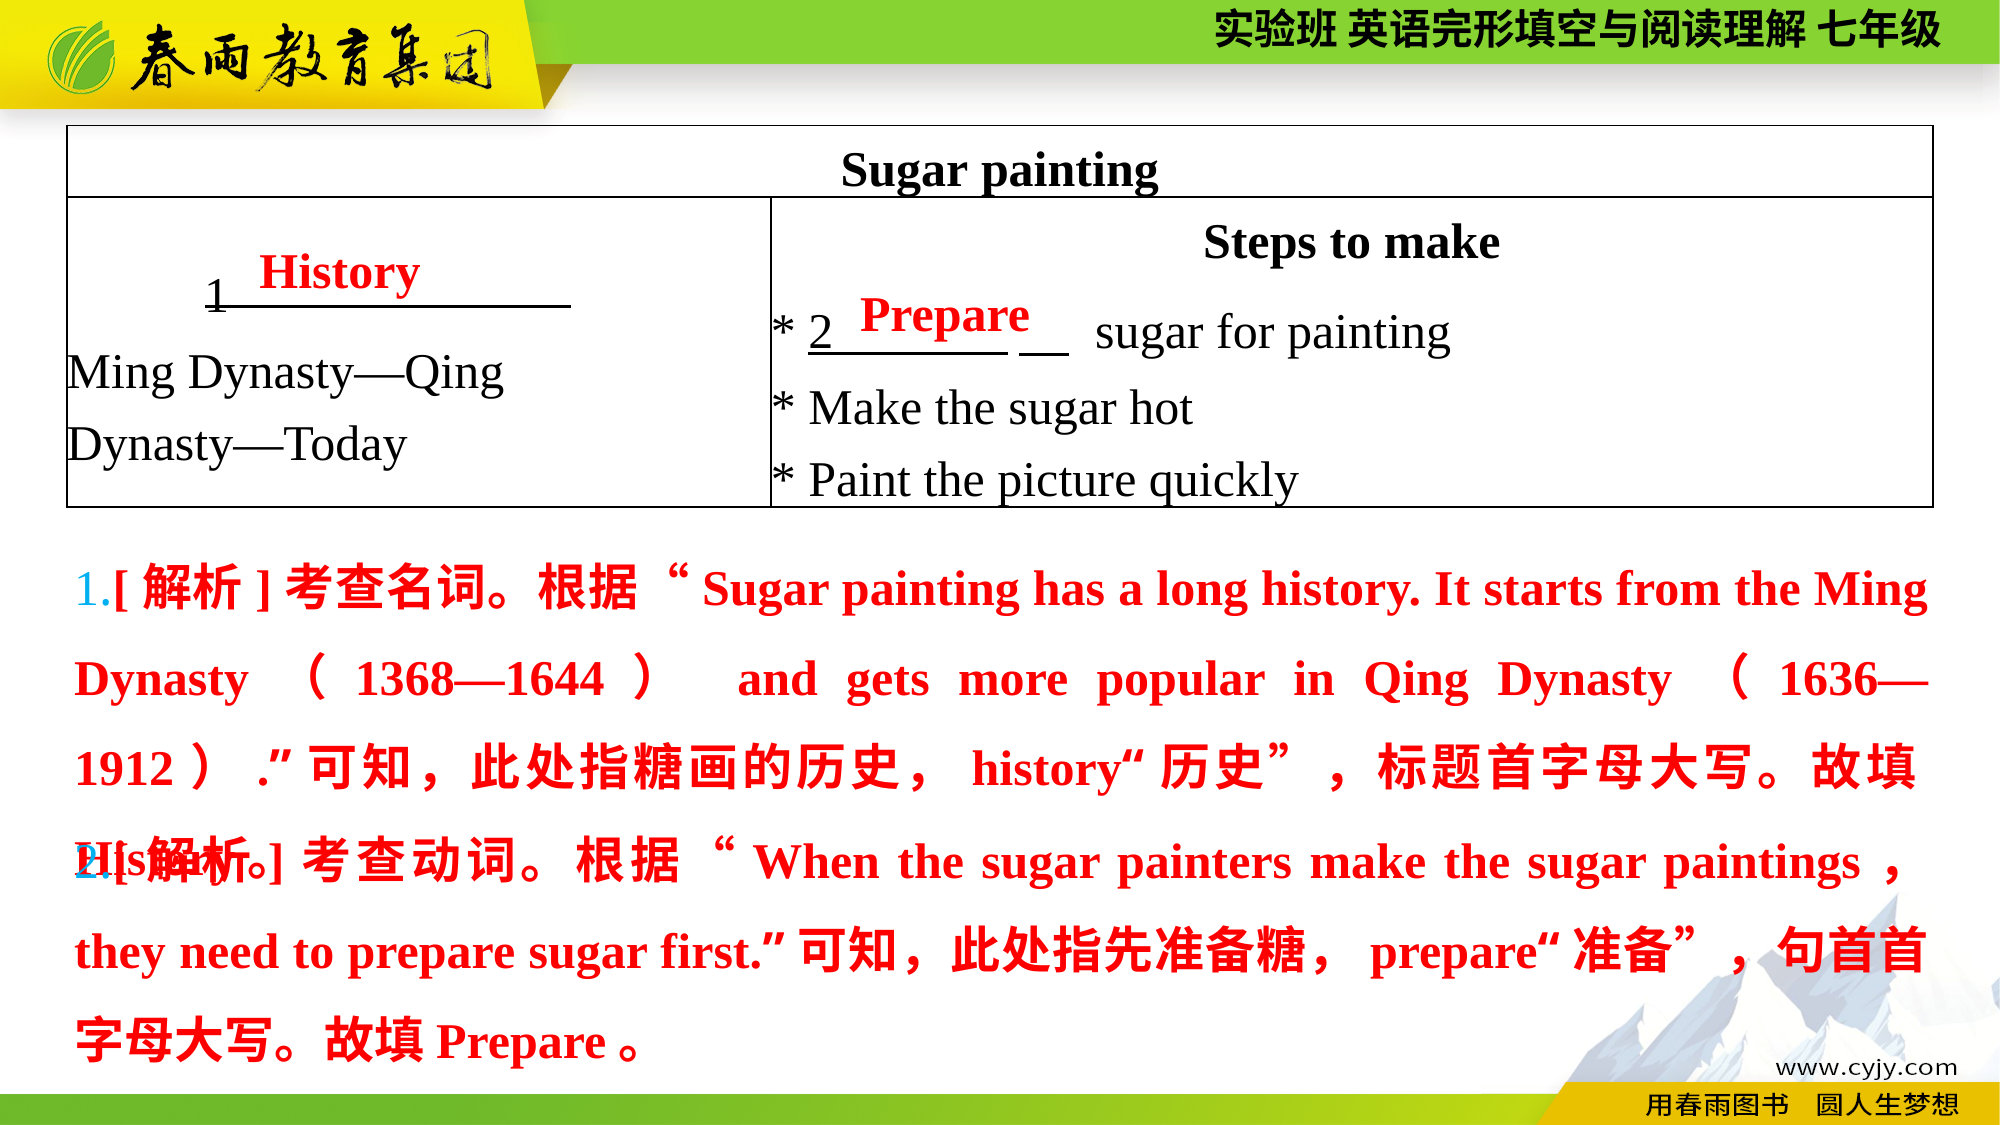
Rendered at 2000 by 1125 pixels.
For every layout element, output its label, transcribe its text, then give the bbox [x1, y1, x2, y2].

text_box 2.[解析]考查动词。根据“When the sugar painters make the sugar paintings， they need to prepare sugar first.”可知，此处指先准备糖，prepare“准备”，句首首字母大写。故填Prepare。 [59, 790, 1944, 1076]
table_cell 1 Ming Dynasty—Qing Dynasty—Today [68, 198, 770, 506]
text_box Prepare [845, 274, 1046, 349]
table_cell Steps to make * 2 sugar for painting * Make the sugar hot * Paint the picture quickly [772, 198, 1932, 506]
text_box 1.[解析]考查名词。根据“Sugar painting has a long history. It starts from the Ming Dynasty（1368—1644） and gets more popular in Qing Dynasty（1636—1912）.”可知，此处指糖画的历史，history“历史”，标题首字母大写。故填History。 [59, 517, 1944, 790]
picture [0, 0, 2000, 1125]
text_box History [244, 231, 436, 305]
table_header Sugar painting [68, 126, 1932, 196]
